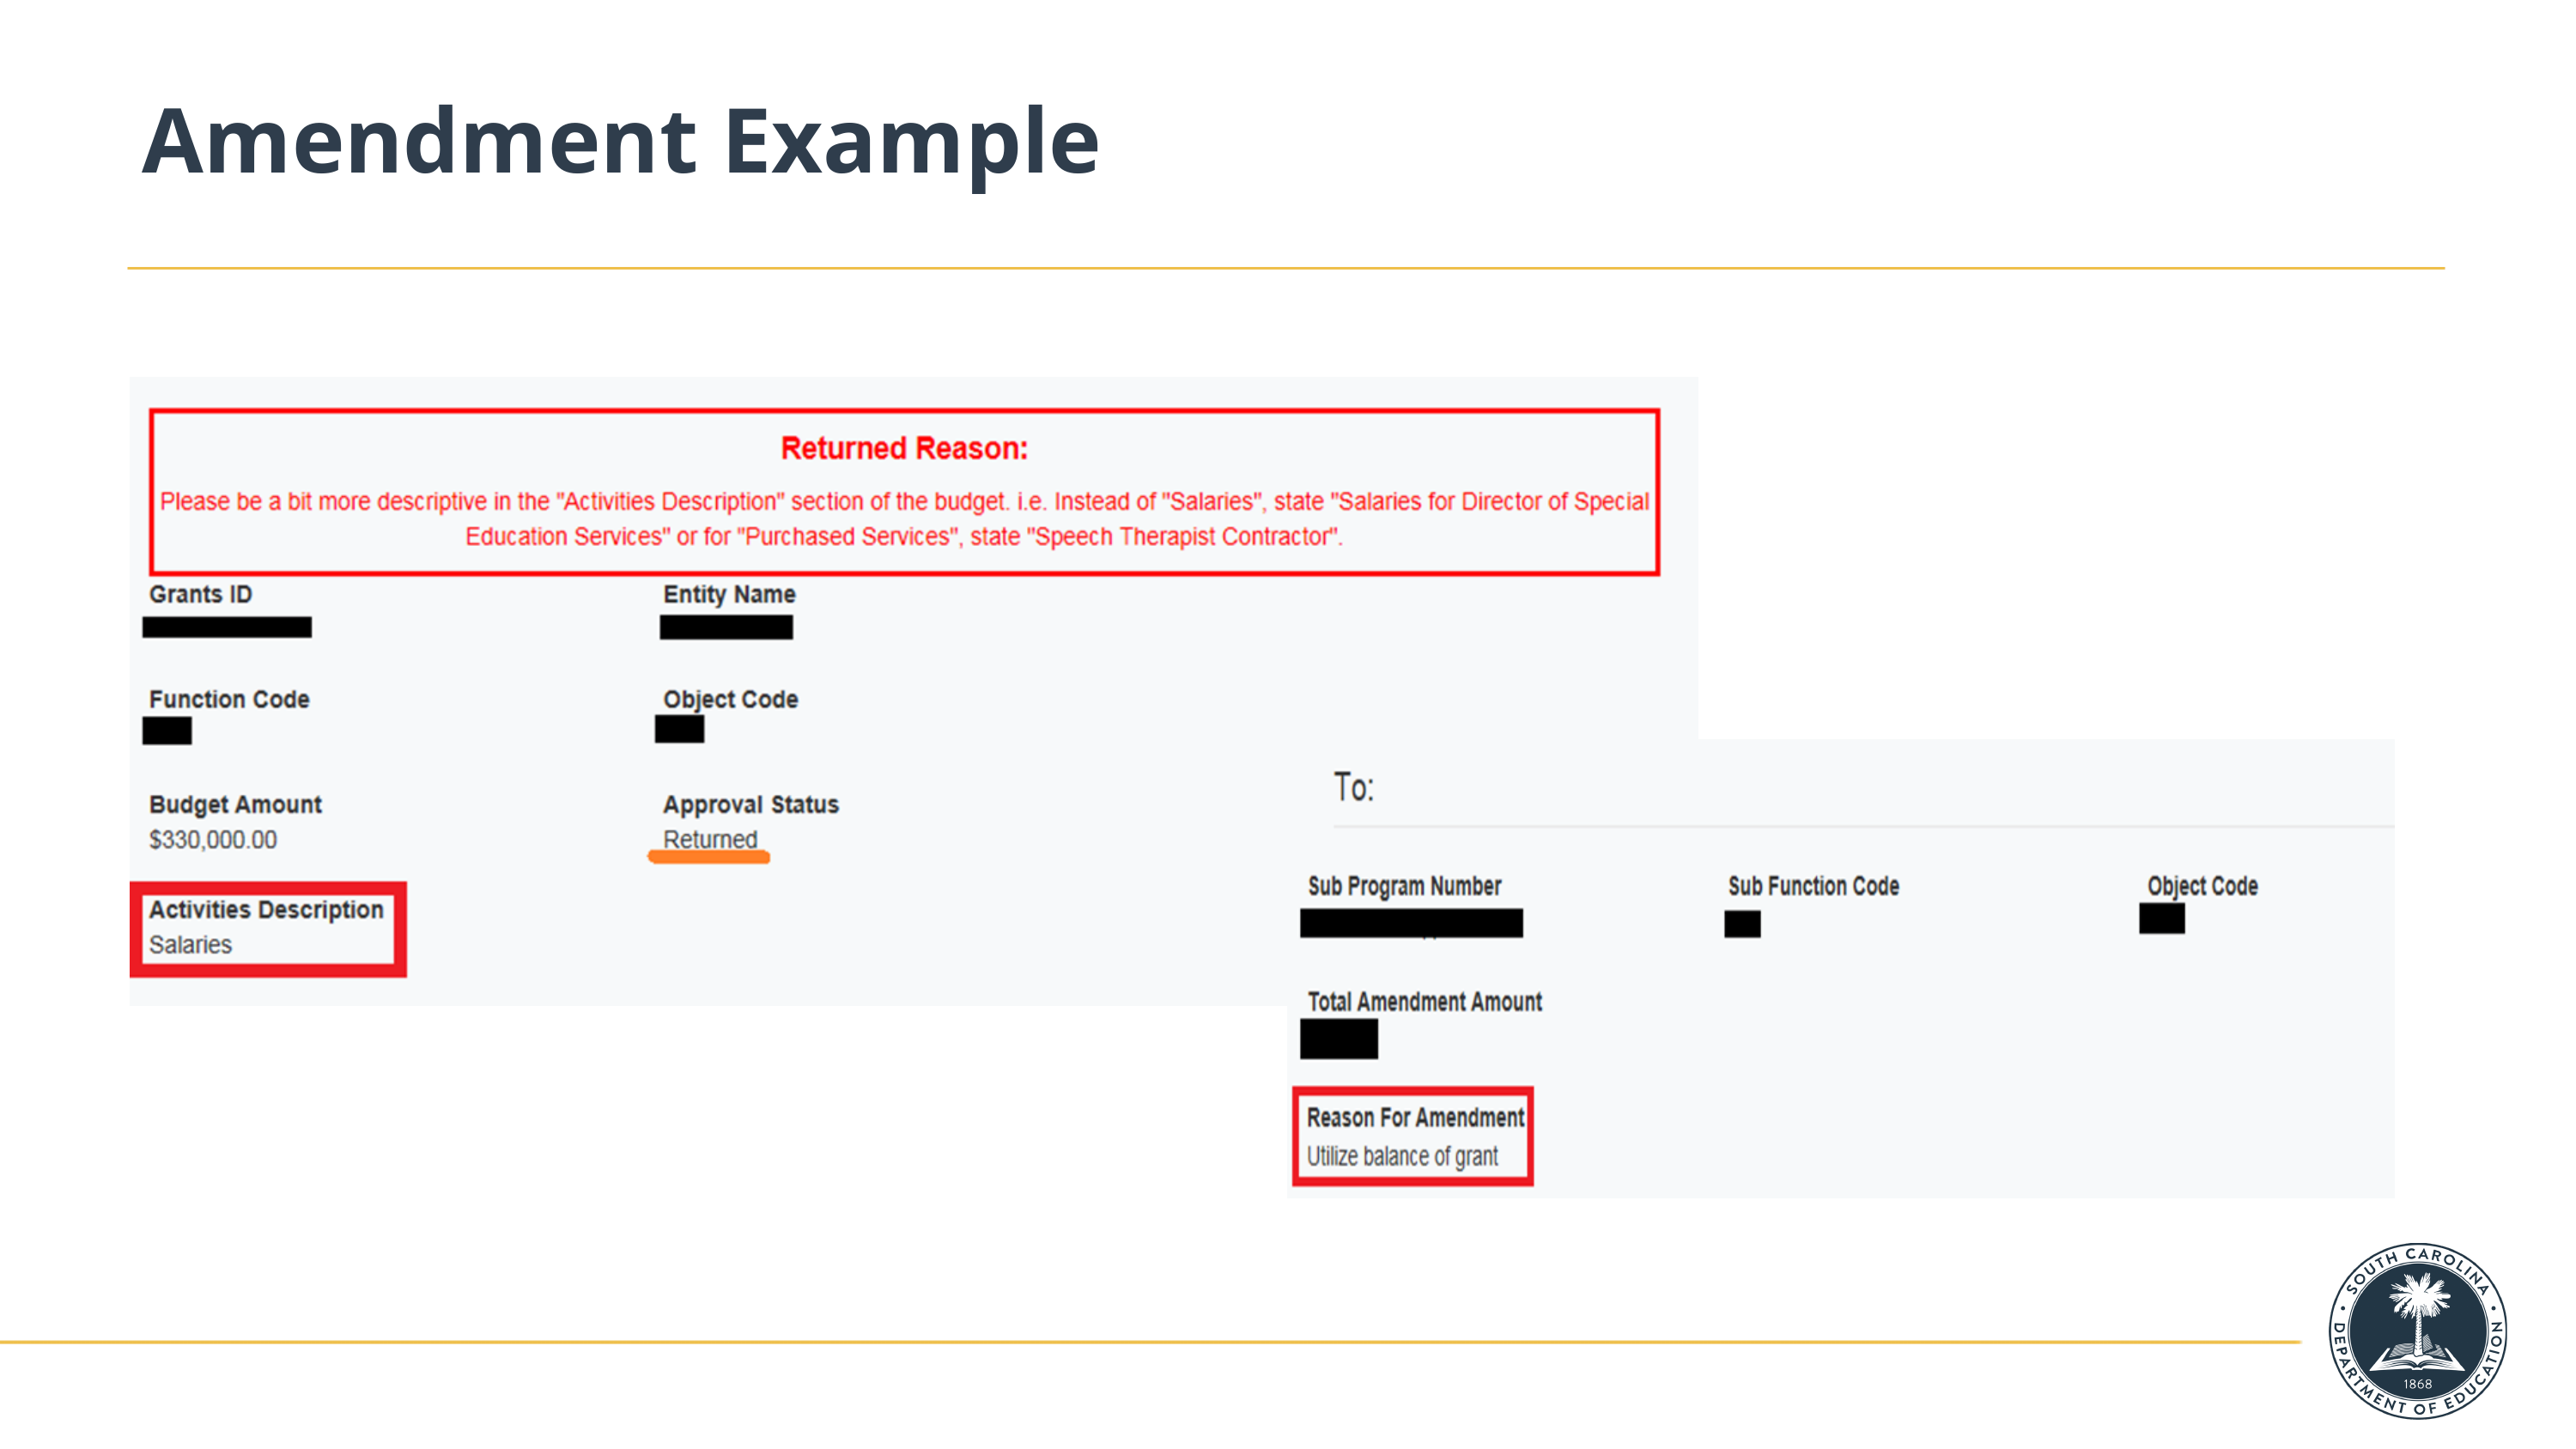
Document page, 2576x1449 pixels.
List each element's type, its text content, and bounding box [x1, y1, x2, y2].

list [129, 376, 1699, 1007]
picture [1286, 738, 2395, 1199]
picture [2329, 1243, 2507, 1420]
title Amendment Example [129, 76, 2447, 232]
